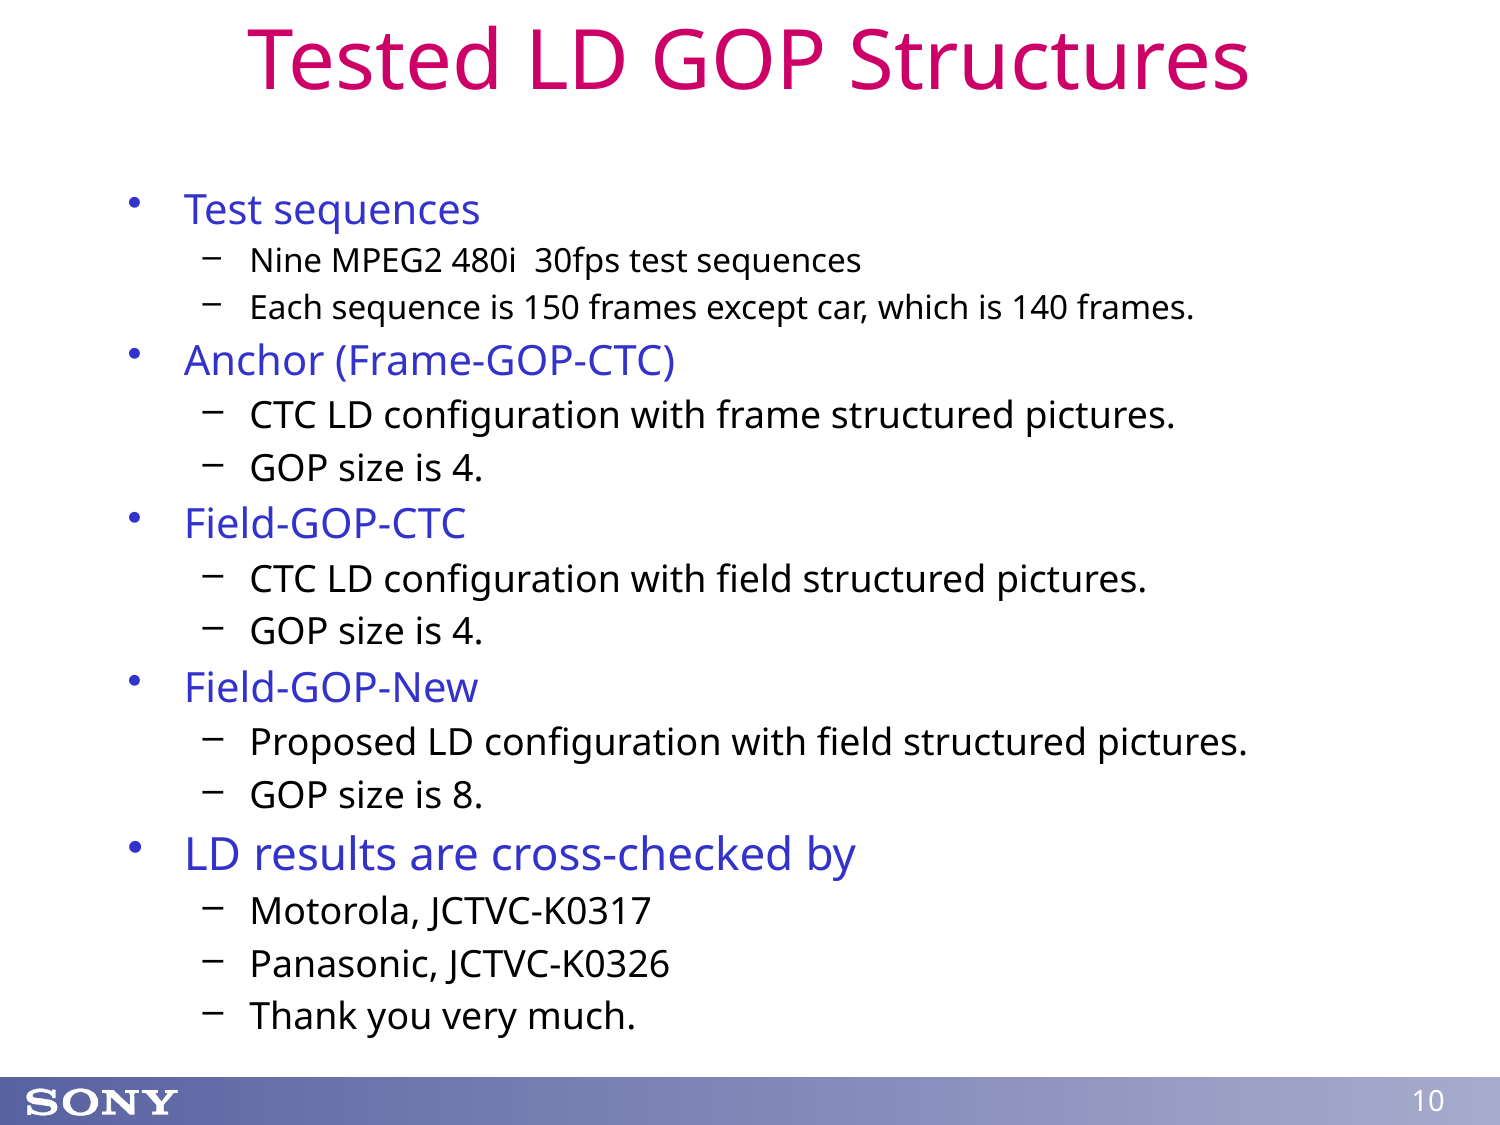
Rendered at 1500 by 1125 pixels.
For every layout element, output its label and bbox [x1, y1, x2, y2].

title [112, 0, 1388, 115]
list [112, 174, 1388, 1076]
slide_number [1147, 1074, 1461, 1125]
picture [26, 1088, 178, 1116]
